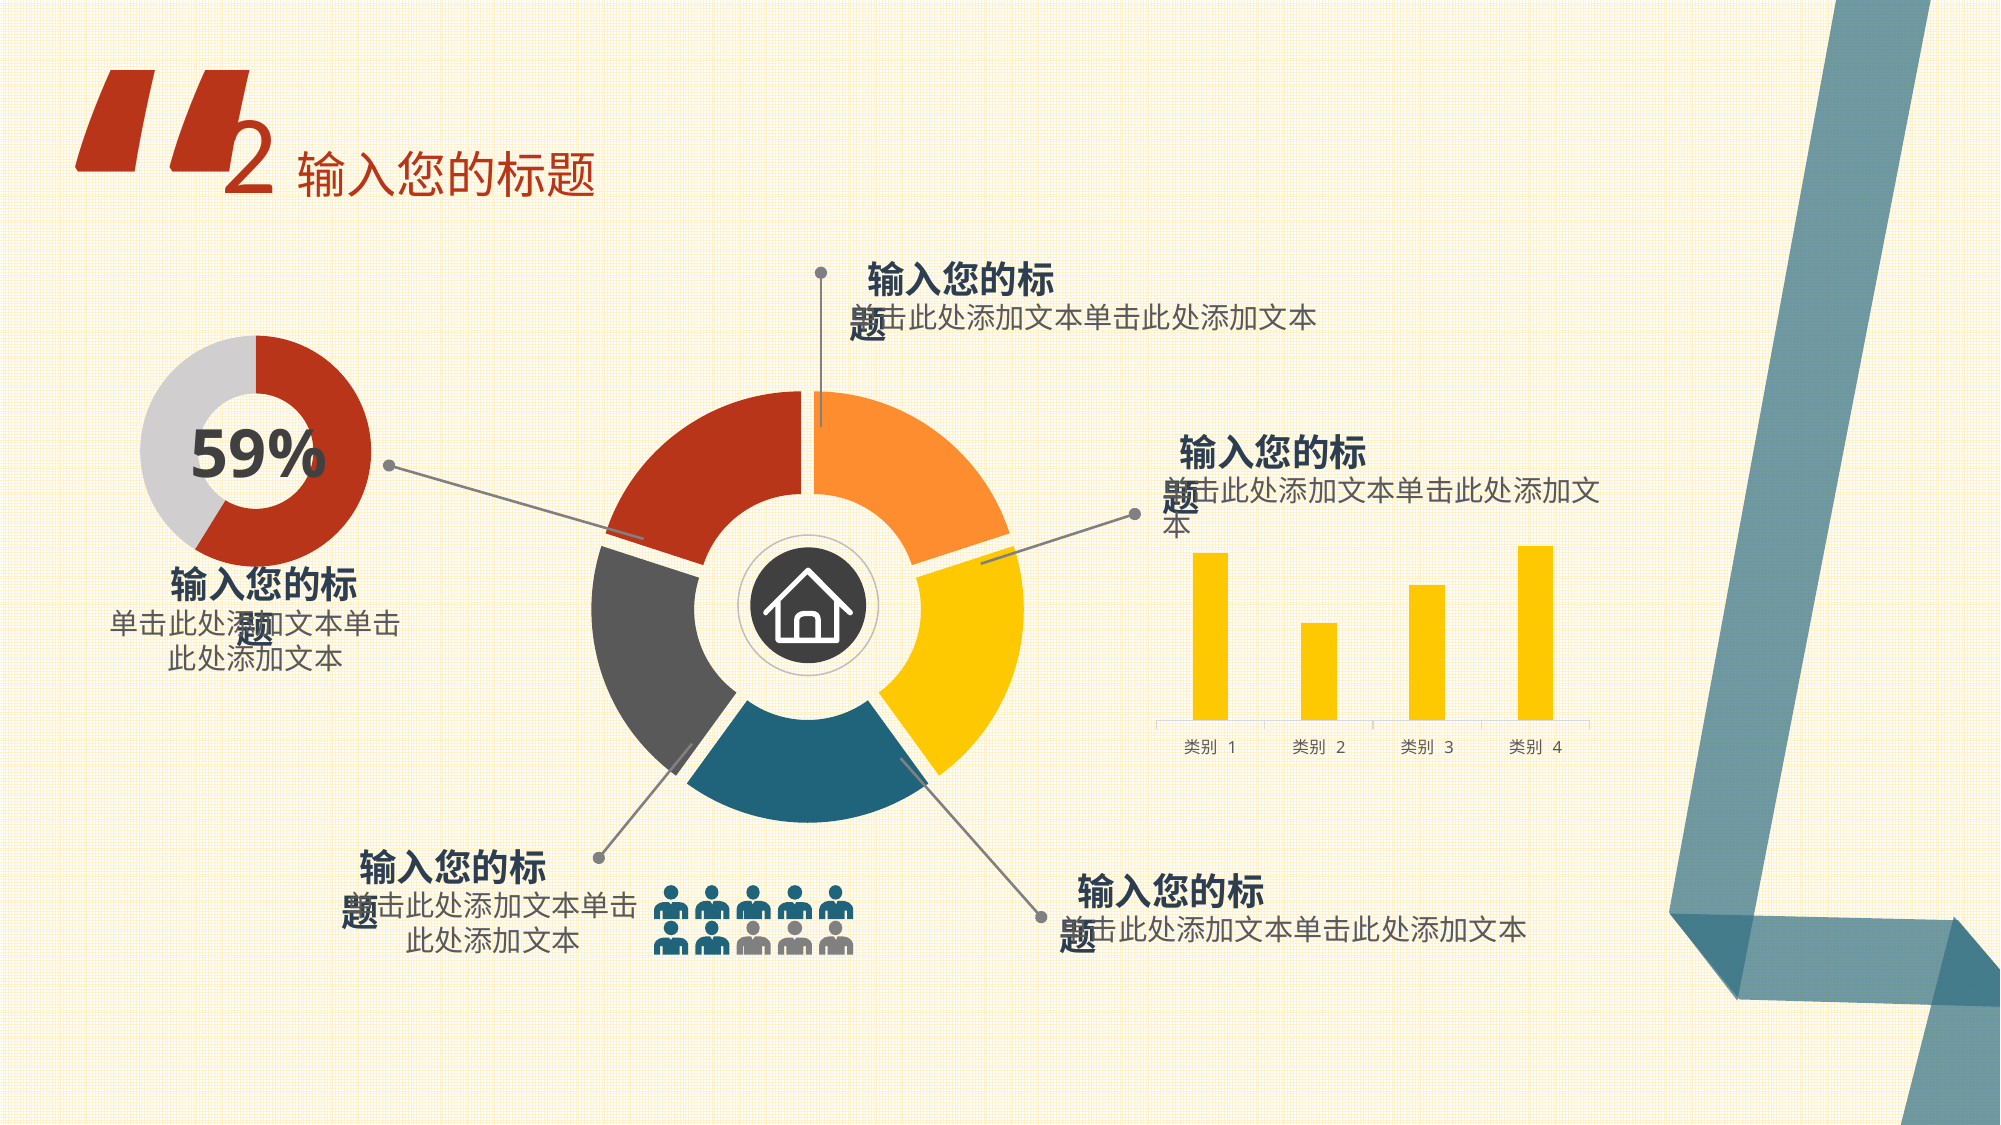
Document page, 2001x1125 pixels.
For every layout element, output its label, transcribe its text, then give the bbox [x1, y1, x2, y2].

text_box [1899, 1006, 2000, 1125]
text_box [834, 248, 1390, 343]
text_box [900, 758, 1042, 918]
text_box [327, 836, 854, 966]
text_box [980, 513, 1135, 564]
text_box [1739, 914, 2000, 1008]
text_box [437, 465, 644, 539]
chart [459, 372, 1157, 838]
text_box “ [55, 0, 400, 457]
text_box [75, 330, 437, 684]
text_box 2 输入您的标题 [205, 73, 714, 224]
text_box [1667, 0, 1932, 1004]
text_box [1044, 860, 1600, 955]
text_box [598, 743, 692, 836]
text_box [1147, 421, 1622, 764]
